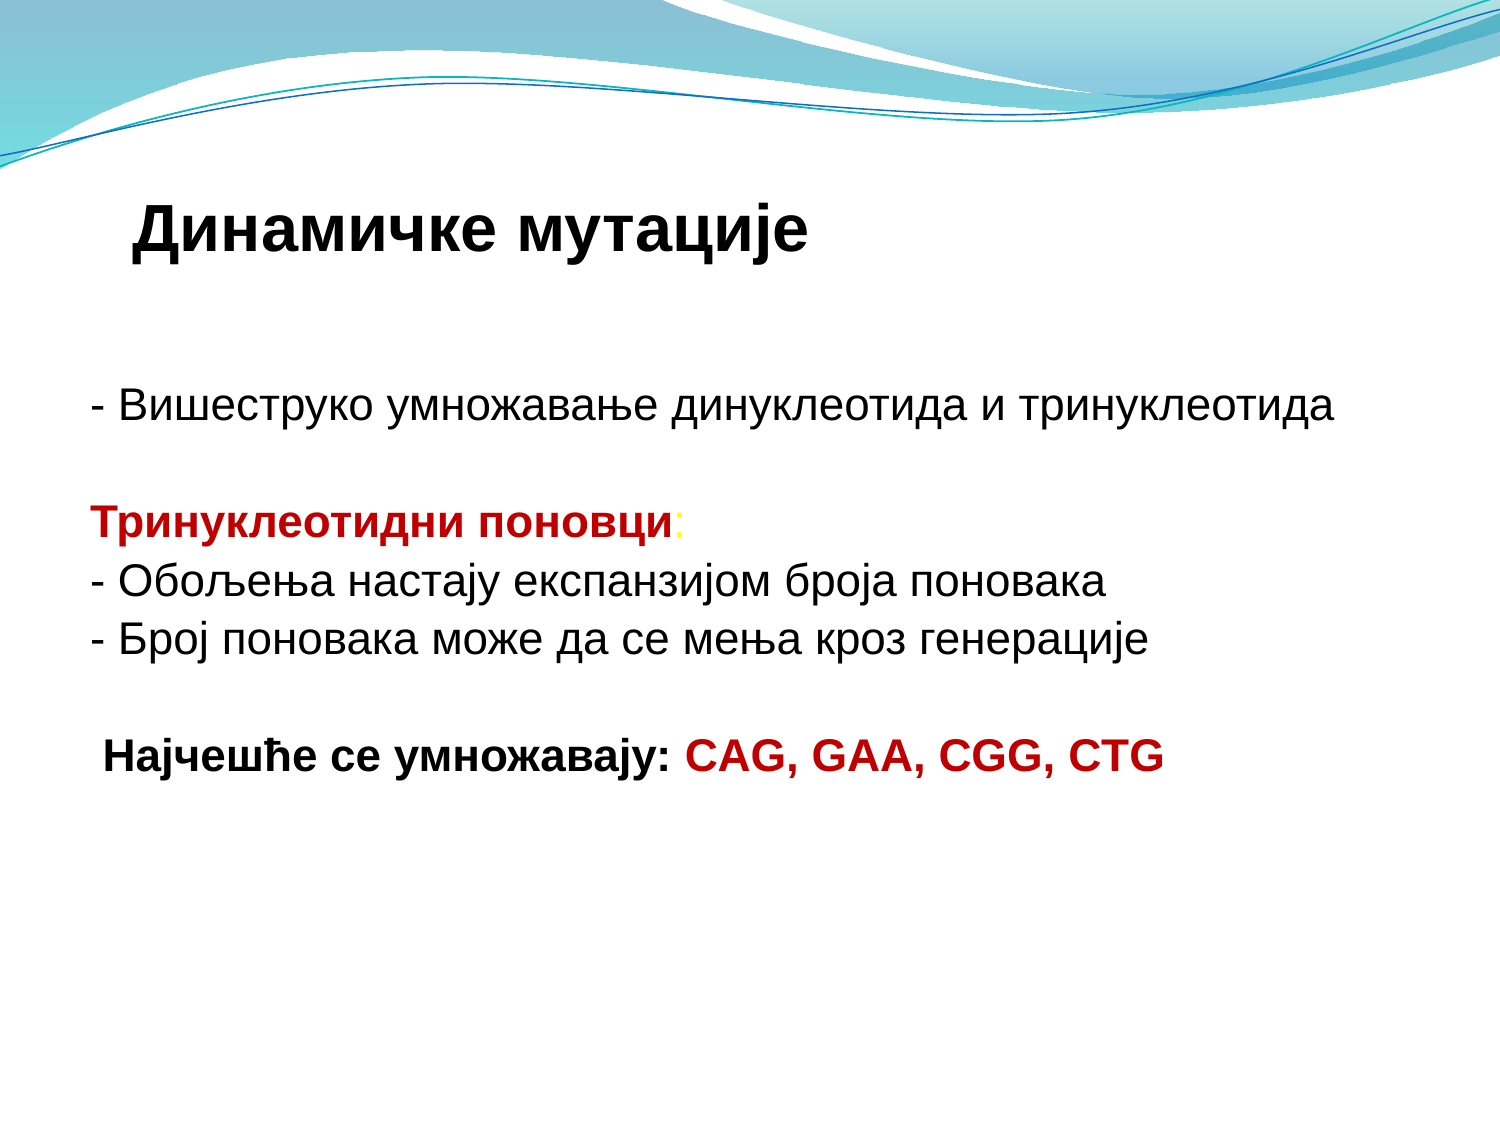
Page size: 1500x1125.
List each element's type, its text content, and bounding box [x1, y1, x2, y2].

list - Вишеструко умножавање динуклеотида и тринуклеотида Тринуклеотидни поновци: - Обољења настају експанзијом броја поновака - Број поновака може да се мења кроз генерације Најчешће се умножавају: CAG, GAA, CGG, CTG [75, 373, 1500, 953]
title Динамичке мутације [53, 78, 1404, 266]
